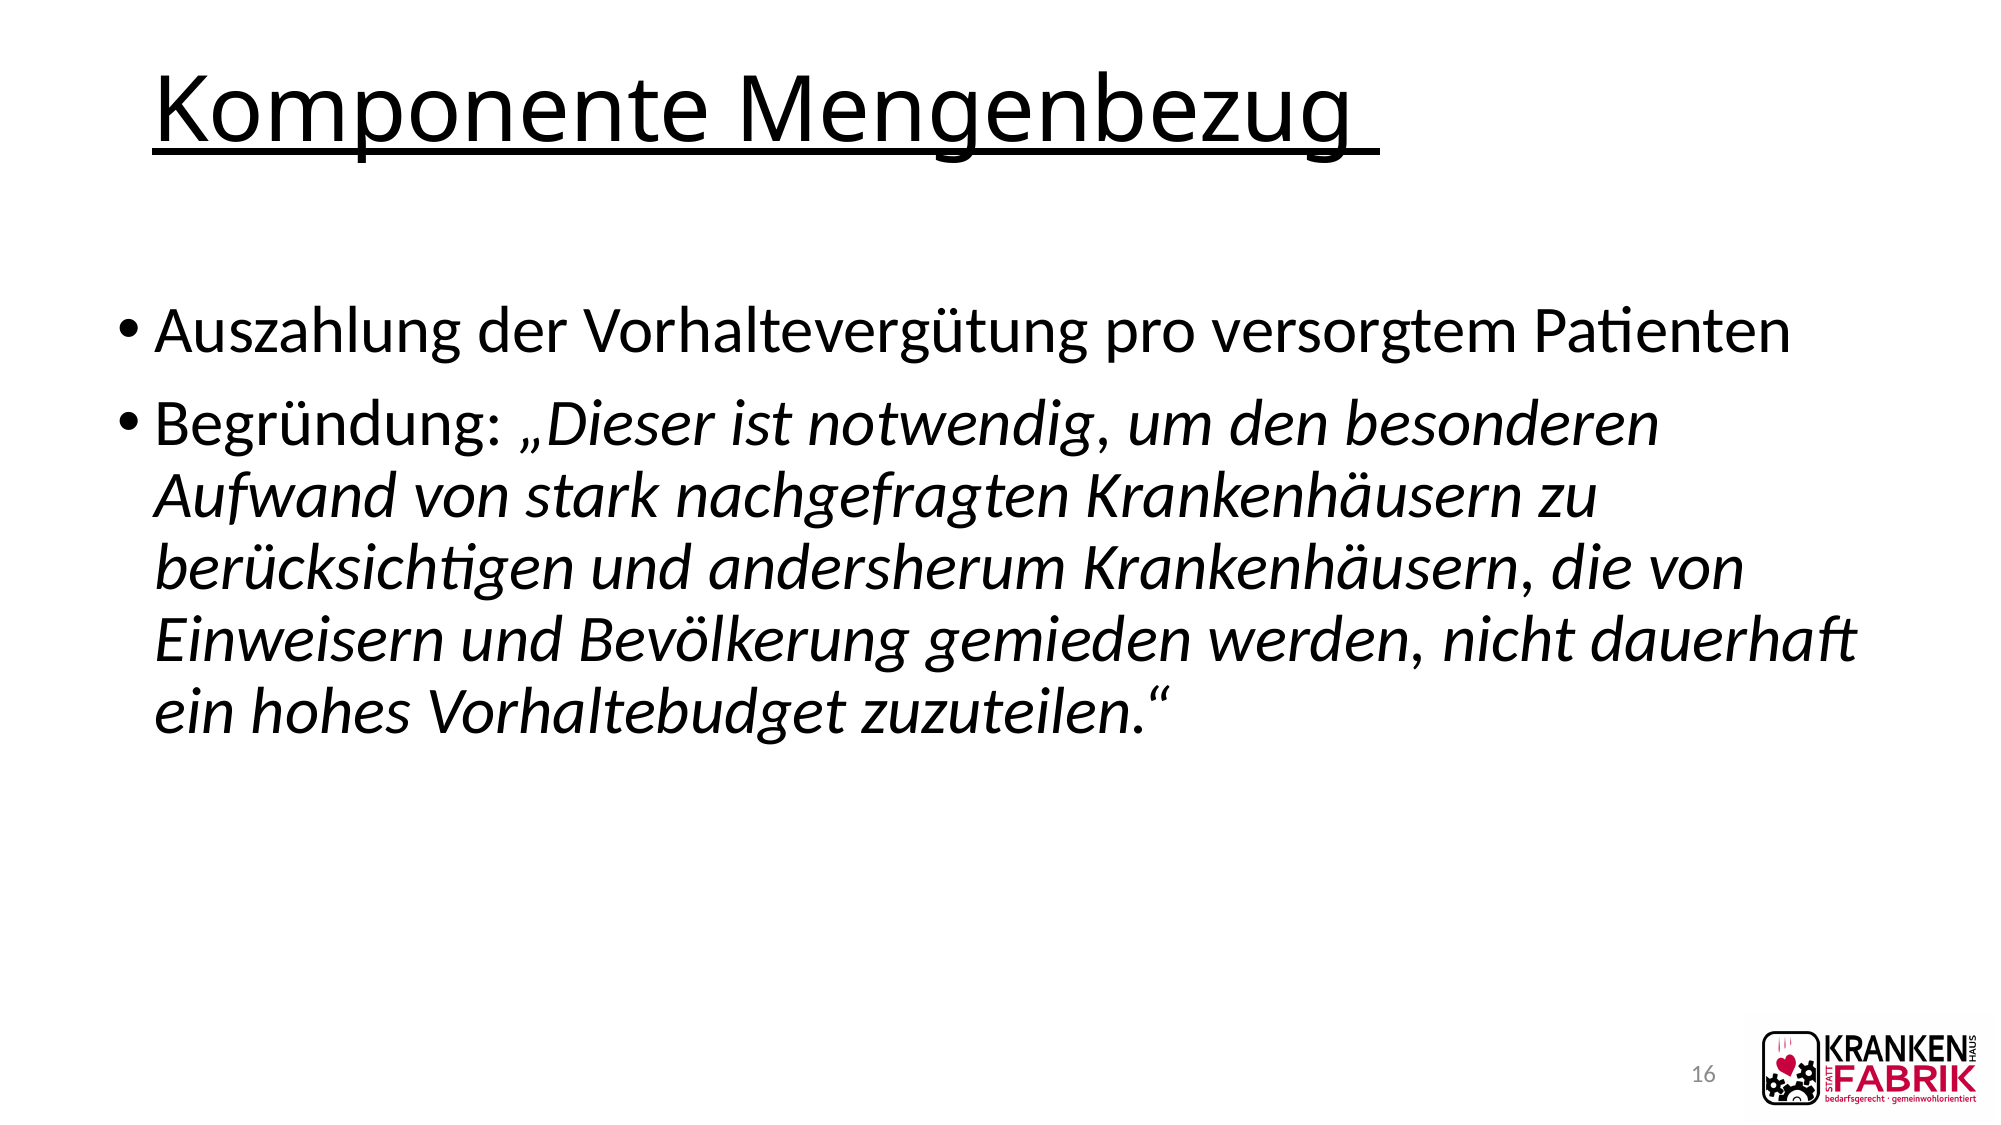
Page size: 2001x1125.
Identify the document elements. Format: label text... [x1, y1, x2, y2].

list Auszahlung der Vorhaltevergütung pro versorgtem Patienten Begründung: „Dieser ist notwendig, um den besonderen Aufwand von stark nachgefragten Krankenhäusern zu berücksichtigen und andersherum Krankenhäusern, die von Einweisern und Bevölkerung gemieden werden, nicht dauerhaft ein hohes Vorhaltebudget zuzuteilen.“ [102, 287, 1898, 1043]
slide_number 16 [1281, 1042, 1731, 1103]
title Komponente Mengenbezug [137, 3, 1863, 221]
picture [1744, 1013, 1994, 1123]
